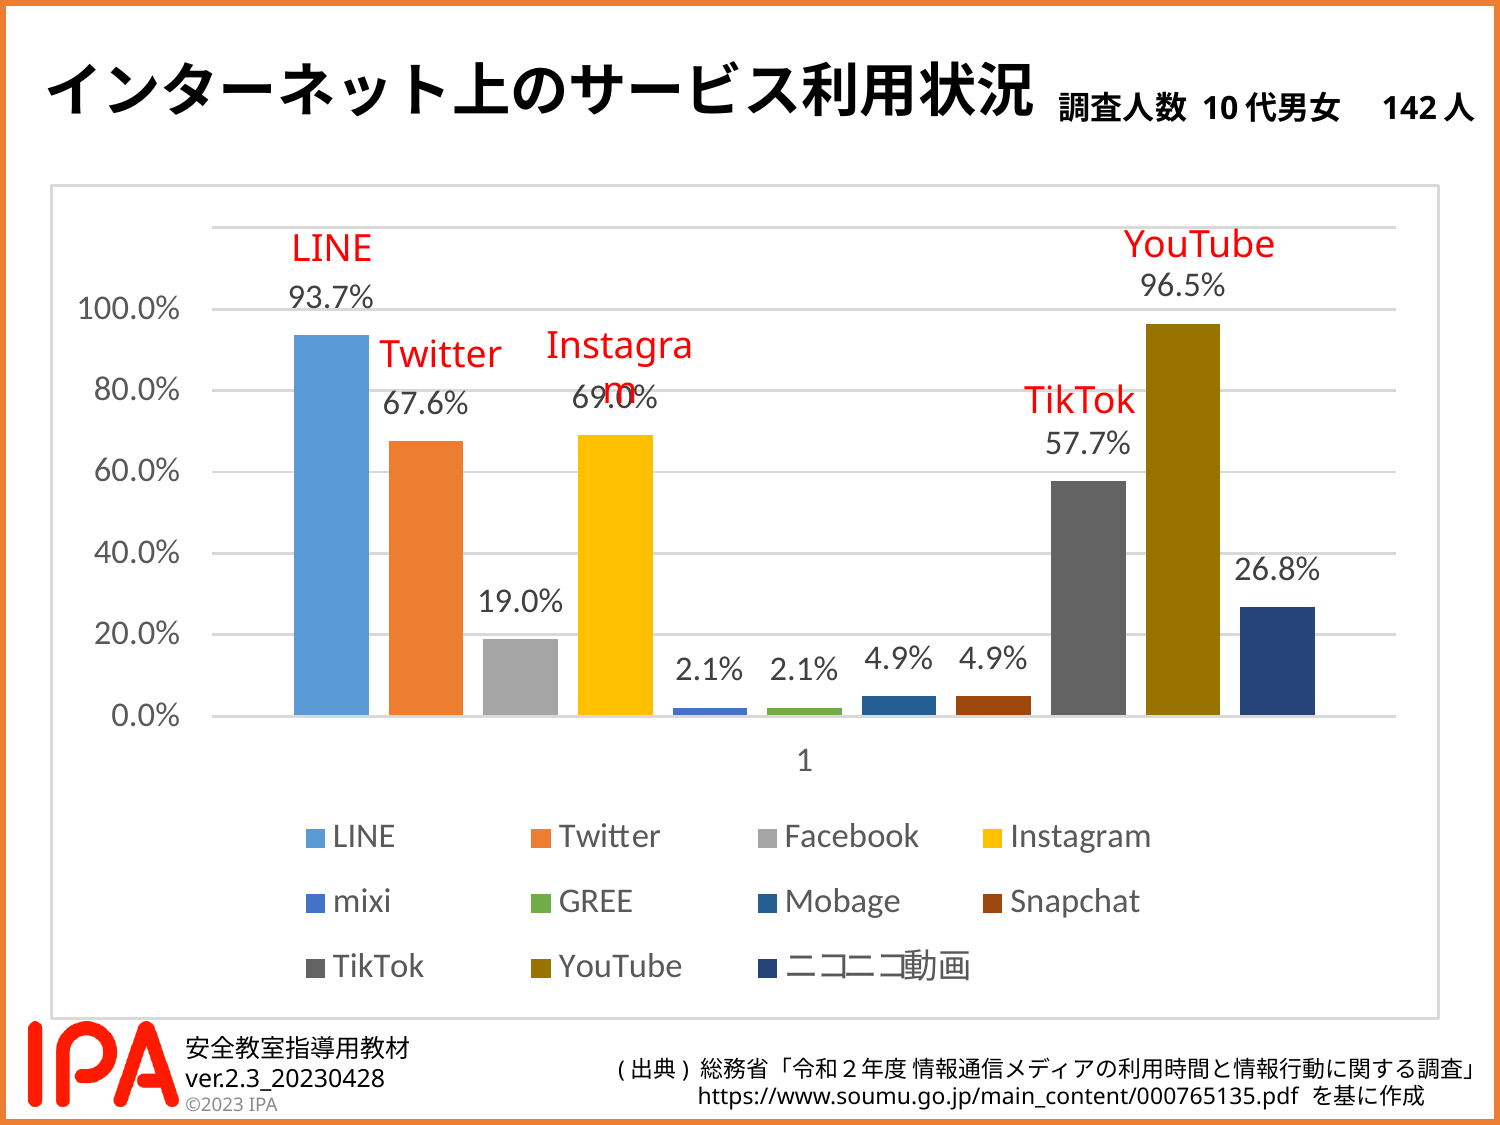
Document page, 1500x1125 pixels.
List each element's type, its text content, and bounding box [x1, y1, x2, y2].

text_box 調査人数 10代男女 142人 [1380, 78, 1500, 146]
picture [49, 183, 1440, 1020]
text_box インターネット上のサービス利用状況 [29, 53, 1380, 208]
picture [28, 1021, 179, 1107]
text_box (出典) 総務省「令和２年度 情報通信メディアの利用時間と情報行動に関する調査」 https://www.soumu.go.jp/main_content/000765135.pdf を基に作成 [603, 1046, 1500, 1125]
